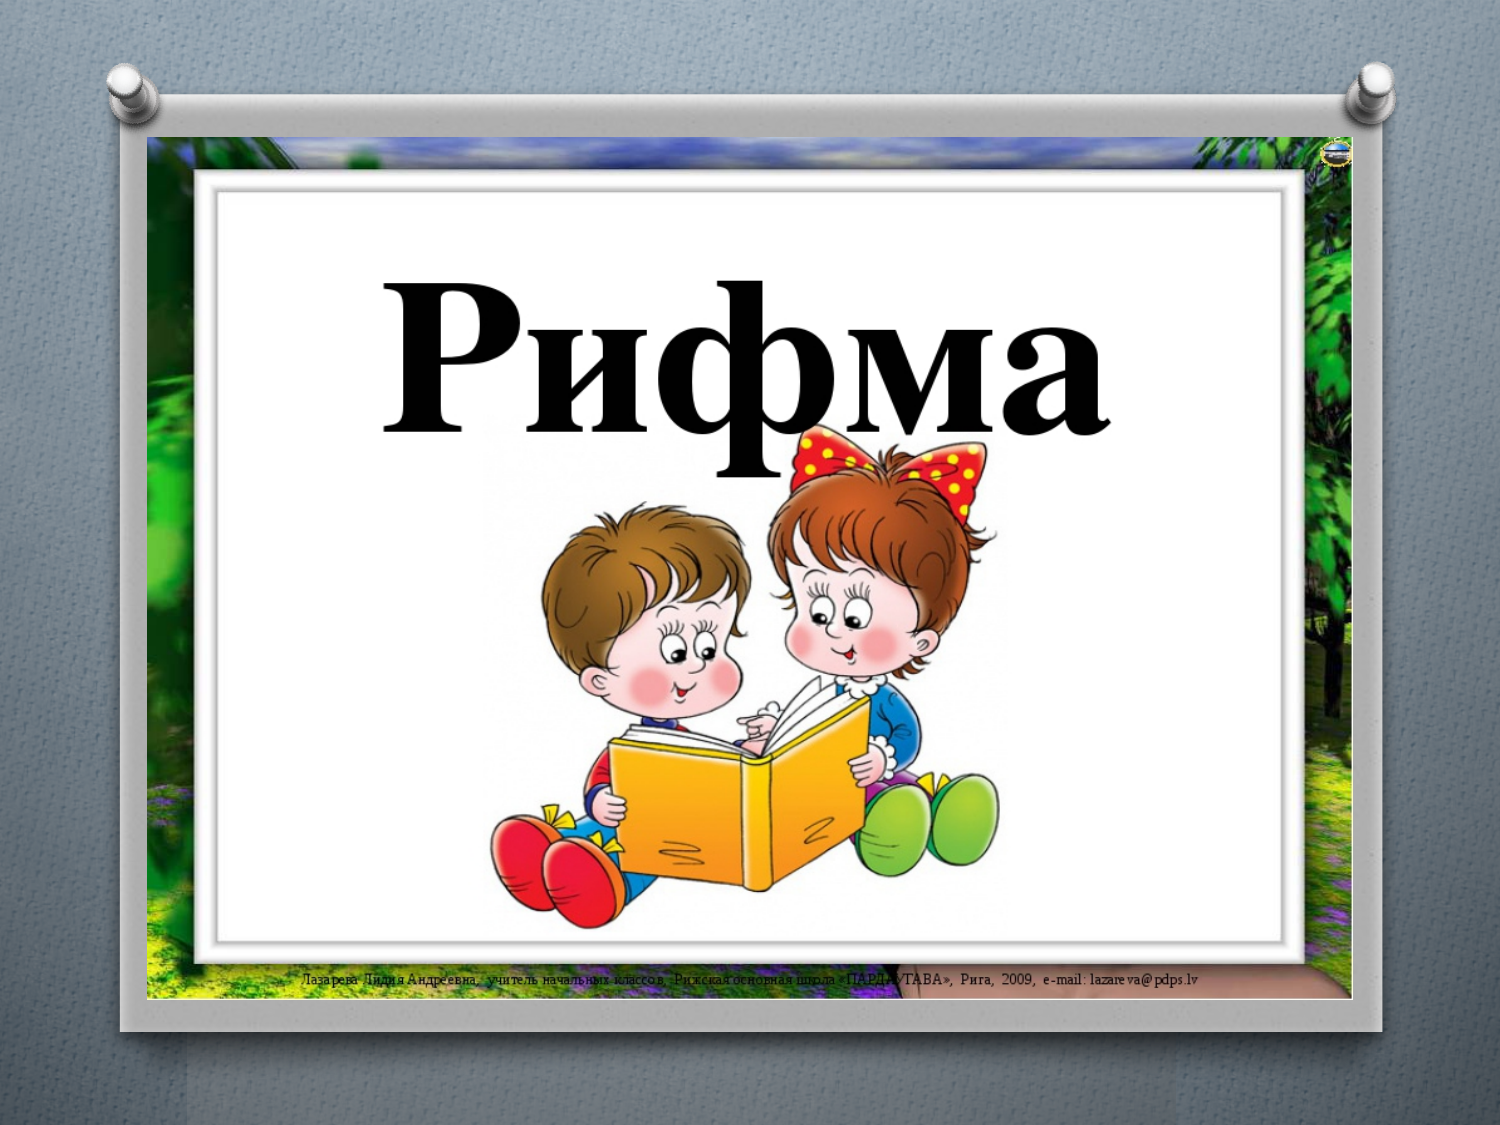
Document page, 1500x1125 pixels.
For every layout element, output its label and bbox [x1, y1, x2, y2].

picture [75, 29, 1439, 1000]
